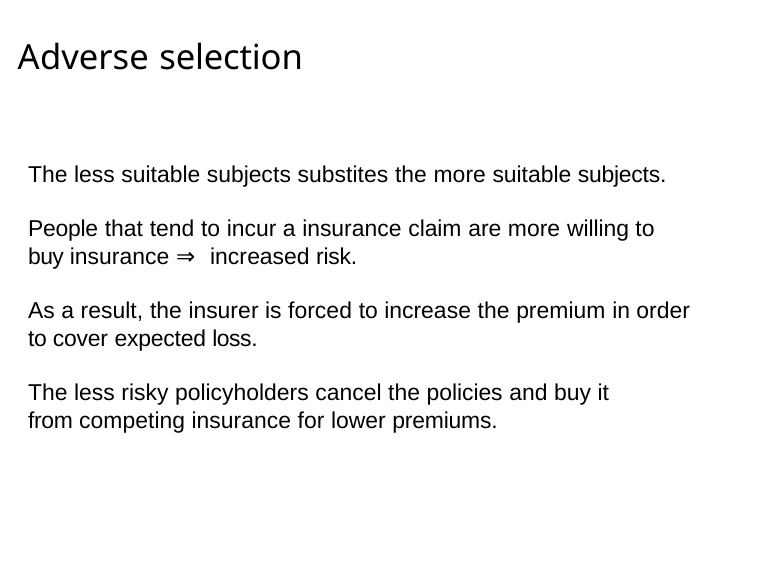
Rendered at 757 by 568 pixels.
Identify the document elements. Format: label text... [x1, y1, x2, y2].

title Adverse selection [0, 0, 756, 103]
text_box The less suitable subjects substites the more suitable subjects. People that tend to incur a insurance claim are more willing to buy insurance ⇒ increased risk. As a result, the insurer is forced to increase the premium in order to cover expected loss. The less risky policyholders cancel the policies and buy it from competing insurance for lower premiums. [26, 157, 708, 433]
